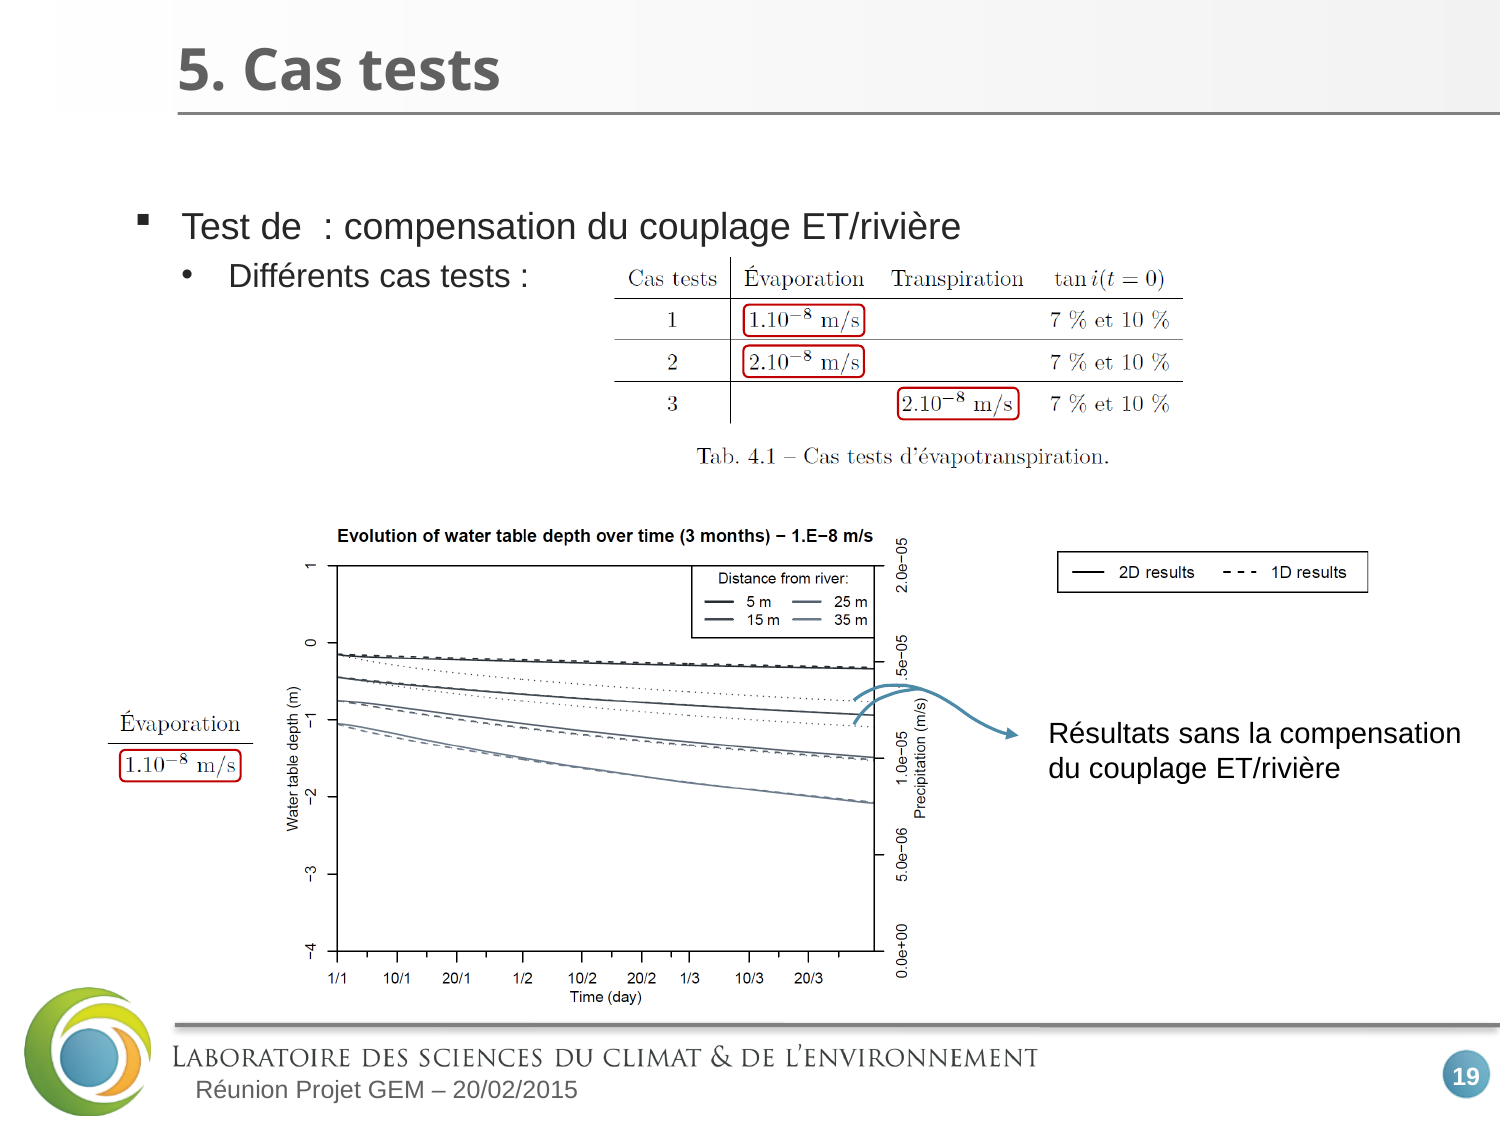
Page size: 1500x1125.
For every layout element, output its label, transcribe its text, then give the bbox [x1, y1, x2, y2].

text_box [107, 696, 254, 782]
title 5. Cas tests [162, 24, 1403, 85]
picture [1438, 1046, 1500, 1109]
picture [1056, 550, 1369, 593]
picture [282, 528, 928, 1006]
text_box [848, 685, 1483, 793]
text_box Réunion Projet GEM – 20/02/2015 [180, 1058, 656, 1119]
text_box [596, 251, 1200, 480]
picture [24, 987, 151, 1116]
